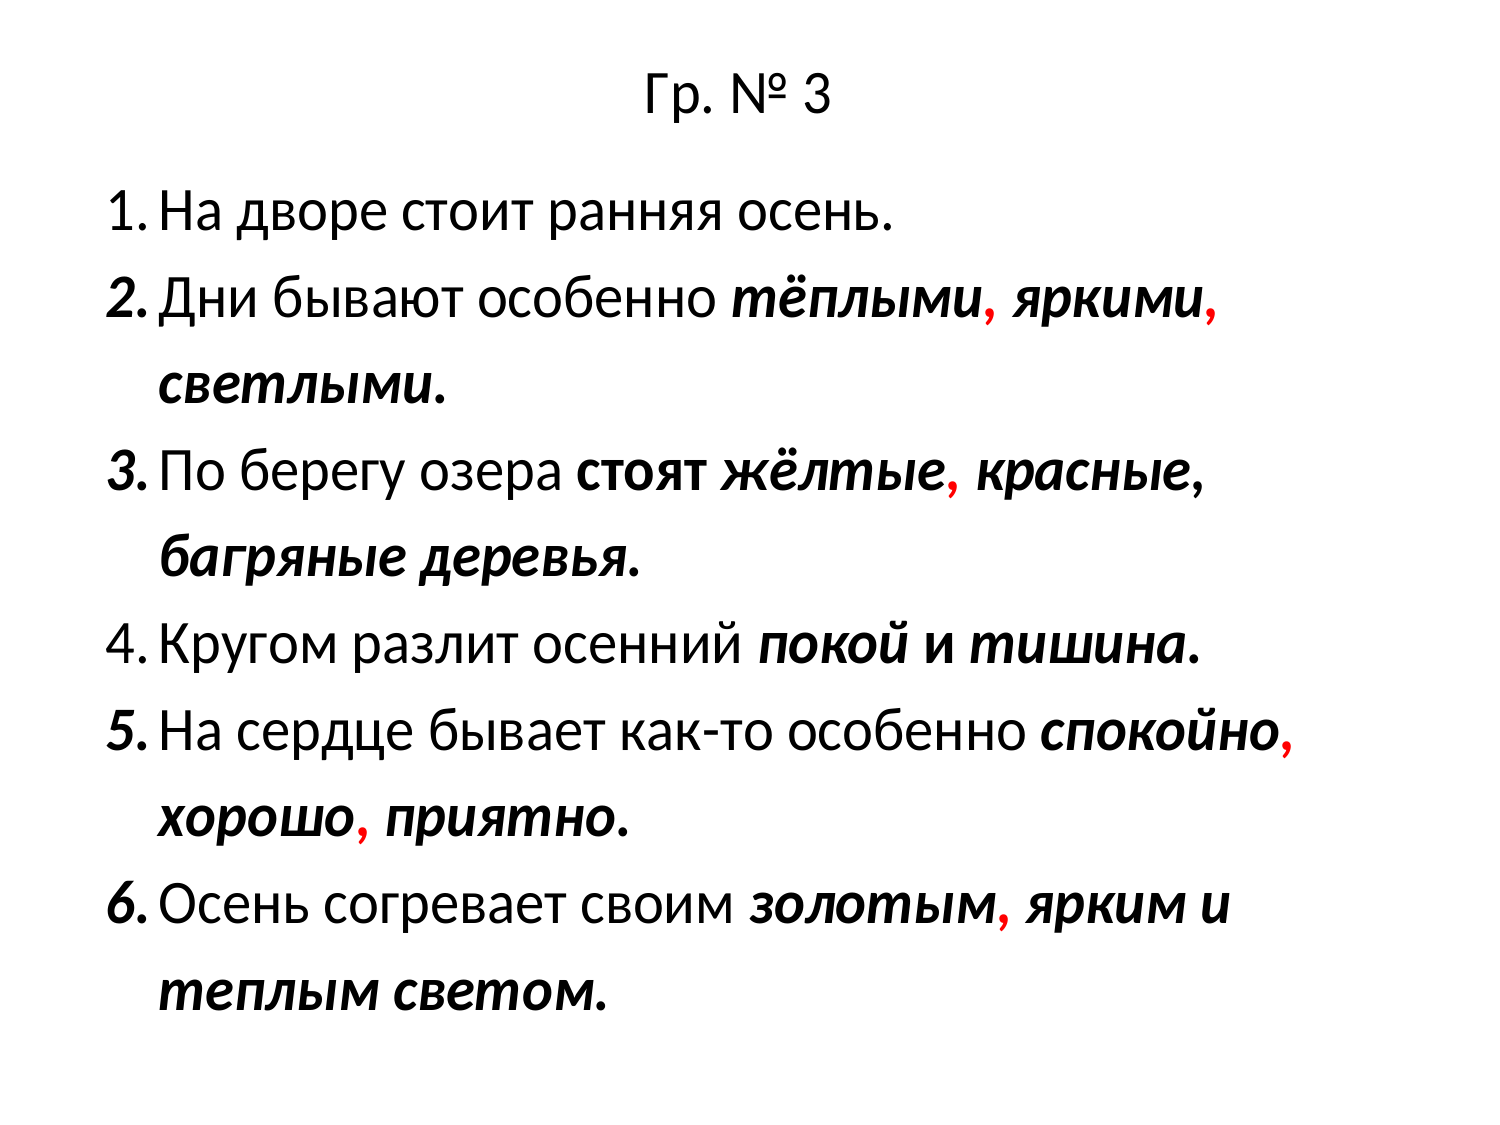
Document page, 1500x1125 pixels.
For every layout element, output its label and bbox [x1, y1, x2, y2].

picture [52, 54, 1424, 1071]
